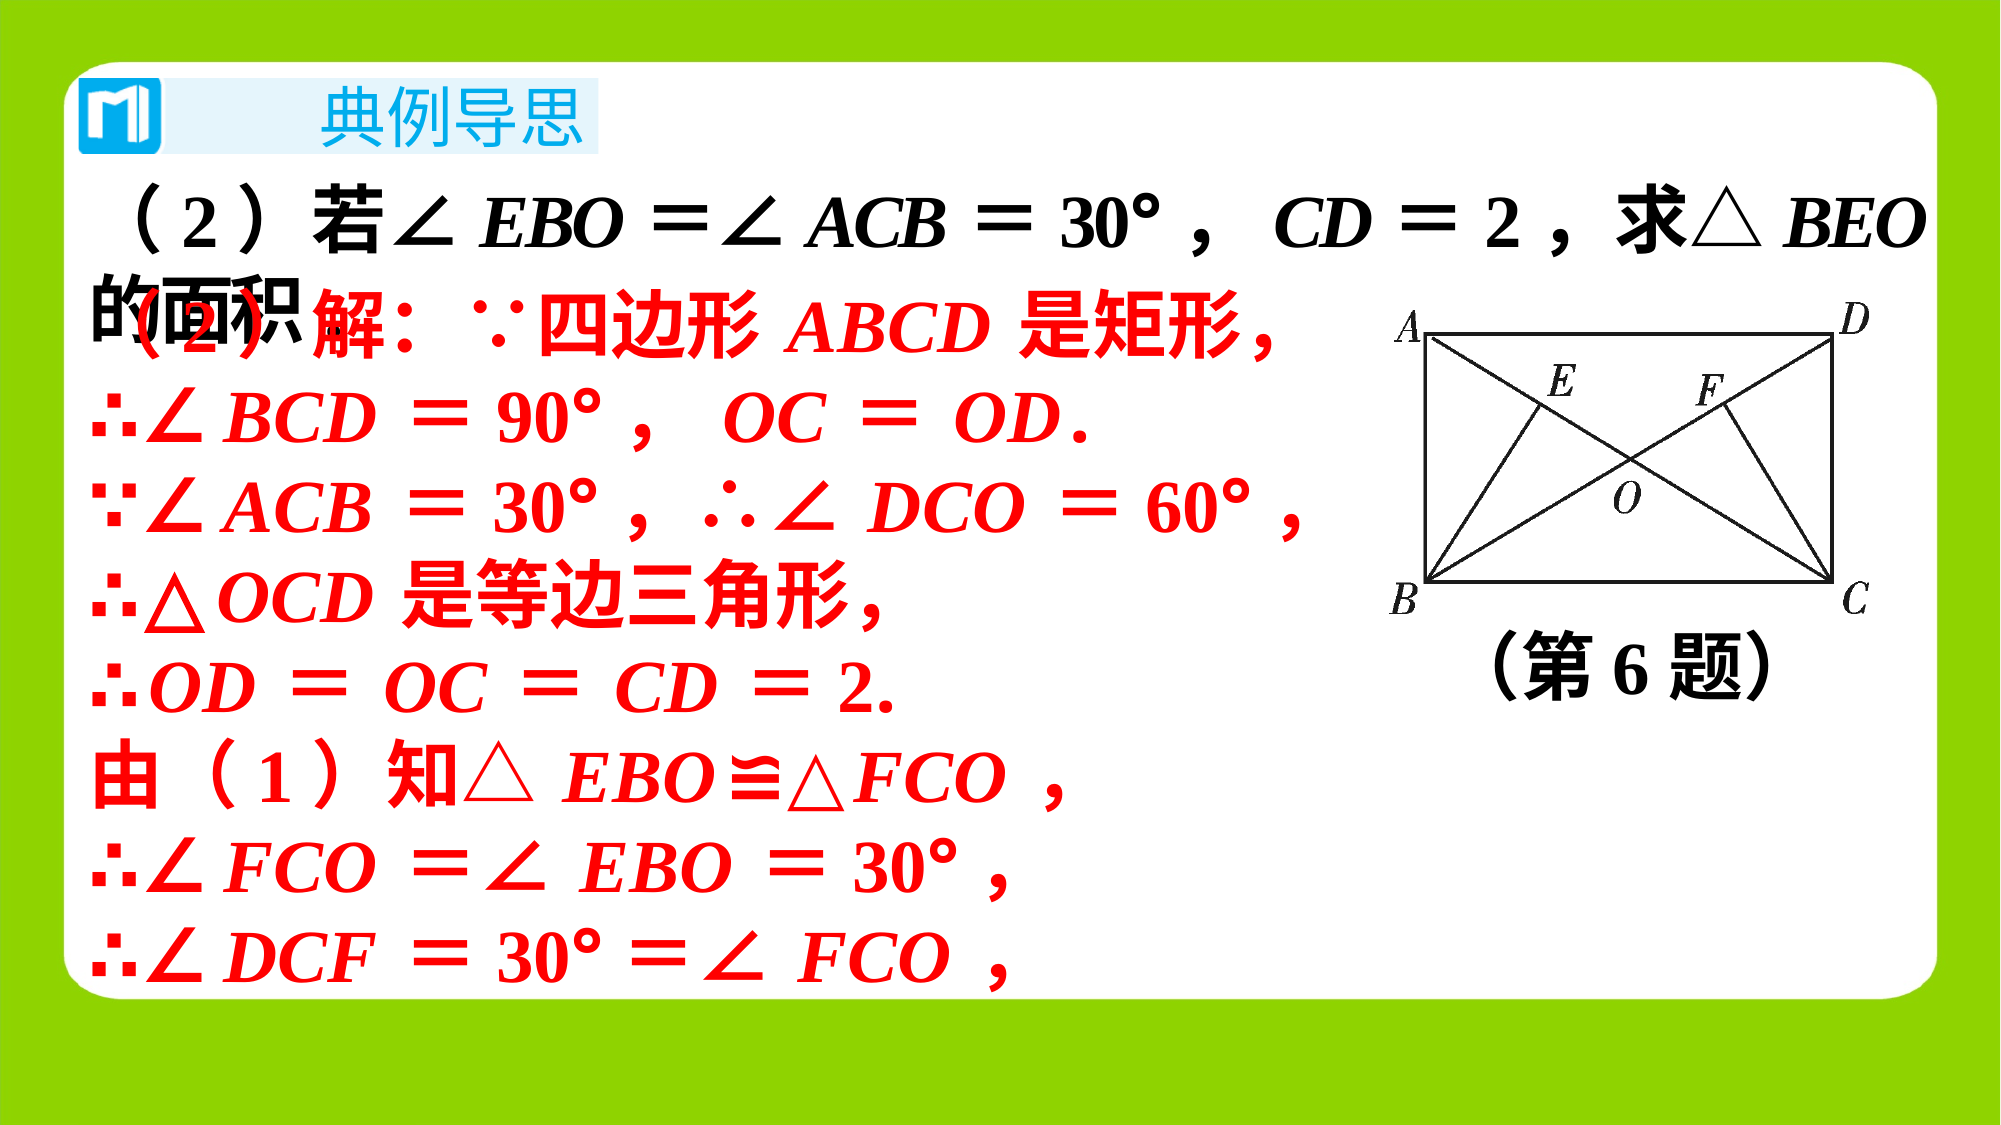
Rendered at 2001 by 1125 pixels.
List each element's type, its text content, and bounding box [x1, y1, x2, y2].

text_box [1389, 302, 1869, 711]
text_box （2）解：∵四边形ABCD是矩形， ∴∠BCD＝90°，OC＝OD. ∵∠ACB＝30°，∴∠DCO＝60°， ∴△OCD是等边三角形， ∴OD＝OC＝CD＝2. 由（1）知△EBO≌△FCO， ∴∠FCO＝∠EBO＝30°， ∴∠DCF＝30°＝∠FCO， [88, 277, 1780, 1005]
text_box （2）若∠EBO＝∠ACB＝30°，CD＝2，求△BEO的面积. [88, 172, 1957, 355]
picture [0, 0, 2001, 1125]
